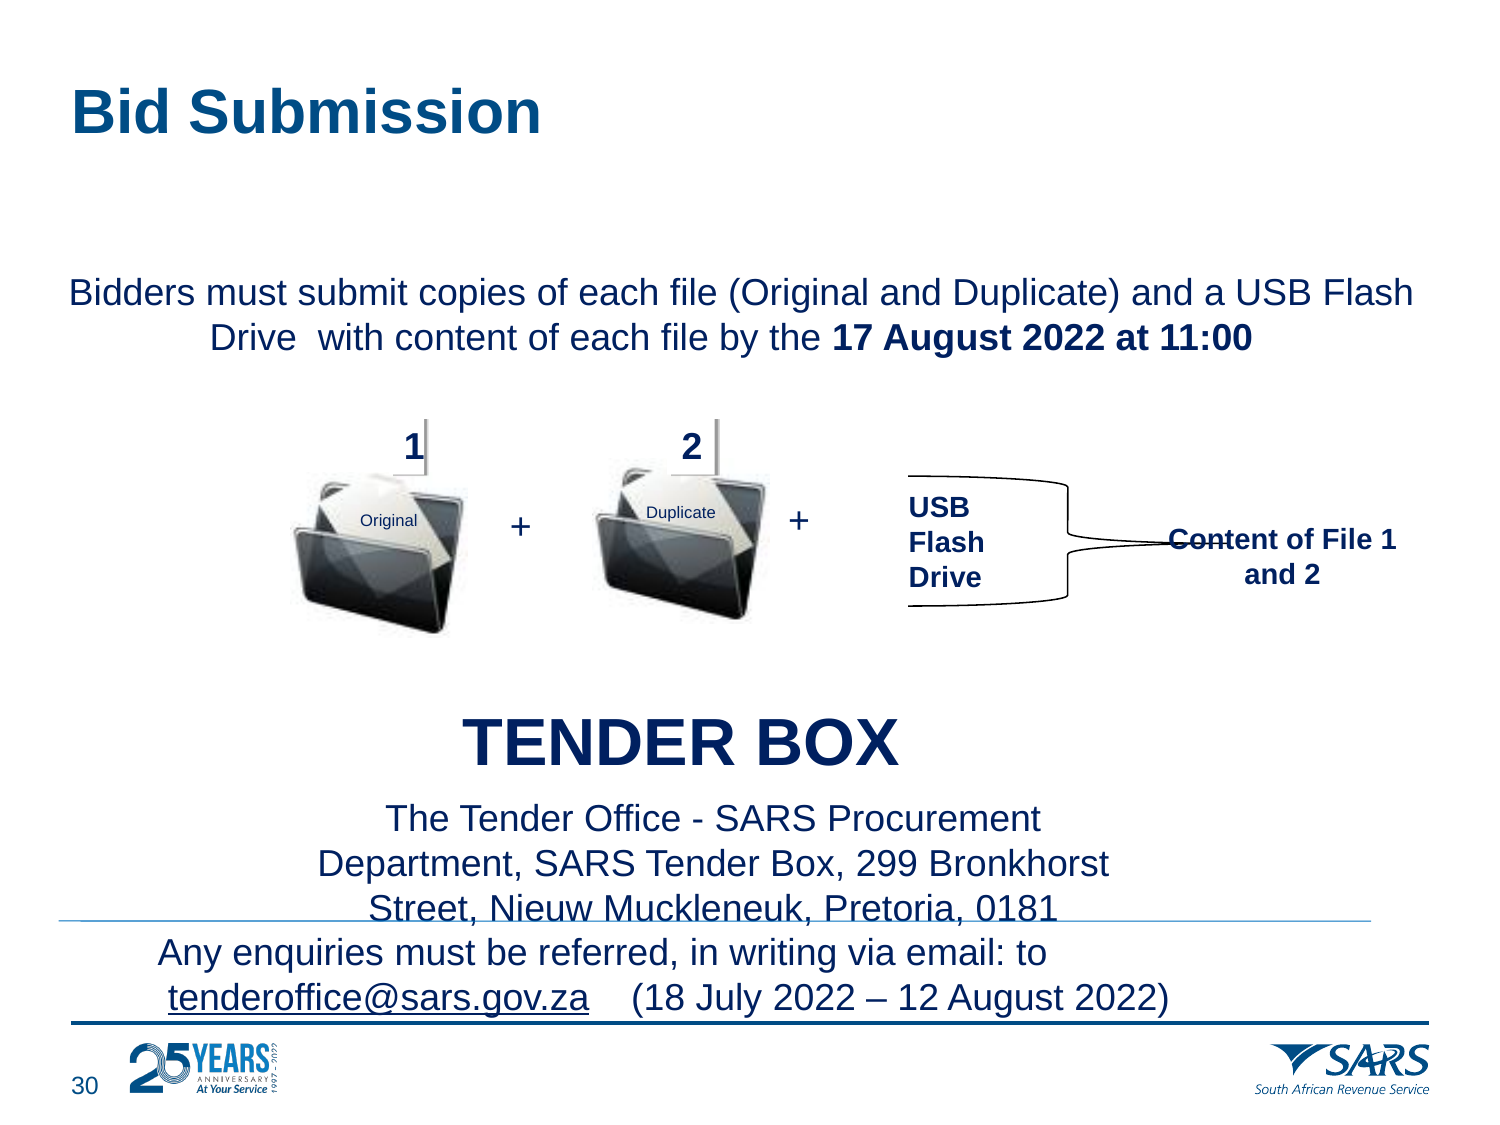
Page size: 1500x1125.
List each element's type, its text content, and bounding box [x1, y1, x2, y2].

text_box Bidders must submit copies of each file (Original and Duplicate) and a USB Flash Drive with content of each file by the 17 August 2022 at 11:00 [0, 260, 1463, 366]
slide_number 29 [56, 1054, 394, 1115]
text_box The Tender Office - SARS Procurement Department, SARS Tender Box, 299 Bronkhorst Street, Nieuw Muckleneuk, Pretoria, 0181 [269, 786, 1158, 920]
text_box TENDER BOX [447, 691, 915, 786]
text_box + [773, 488, 832, 549]
text_box Any enquiries must be referred, in writing via email: to tenderoffice@sars.gov.za (18 July 2022 – 12 August 2022) [128, 922, 1348, 1026]
title Bid Submission [56, 72, 1350, 160]
text_box 1 [389, 414, 425, 472]
text_box 2 [666, 414, 715, 458]
picture [290, 472, 468, 638]
text_box USB Flash Drive [908, 476, 1130, 607]
text_box Content of File 1 and 2 [1130, 488, 1435, 598]
text_box + [495, 494, 554, 555]
picture [592, 458, 770, 624]
